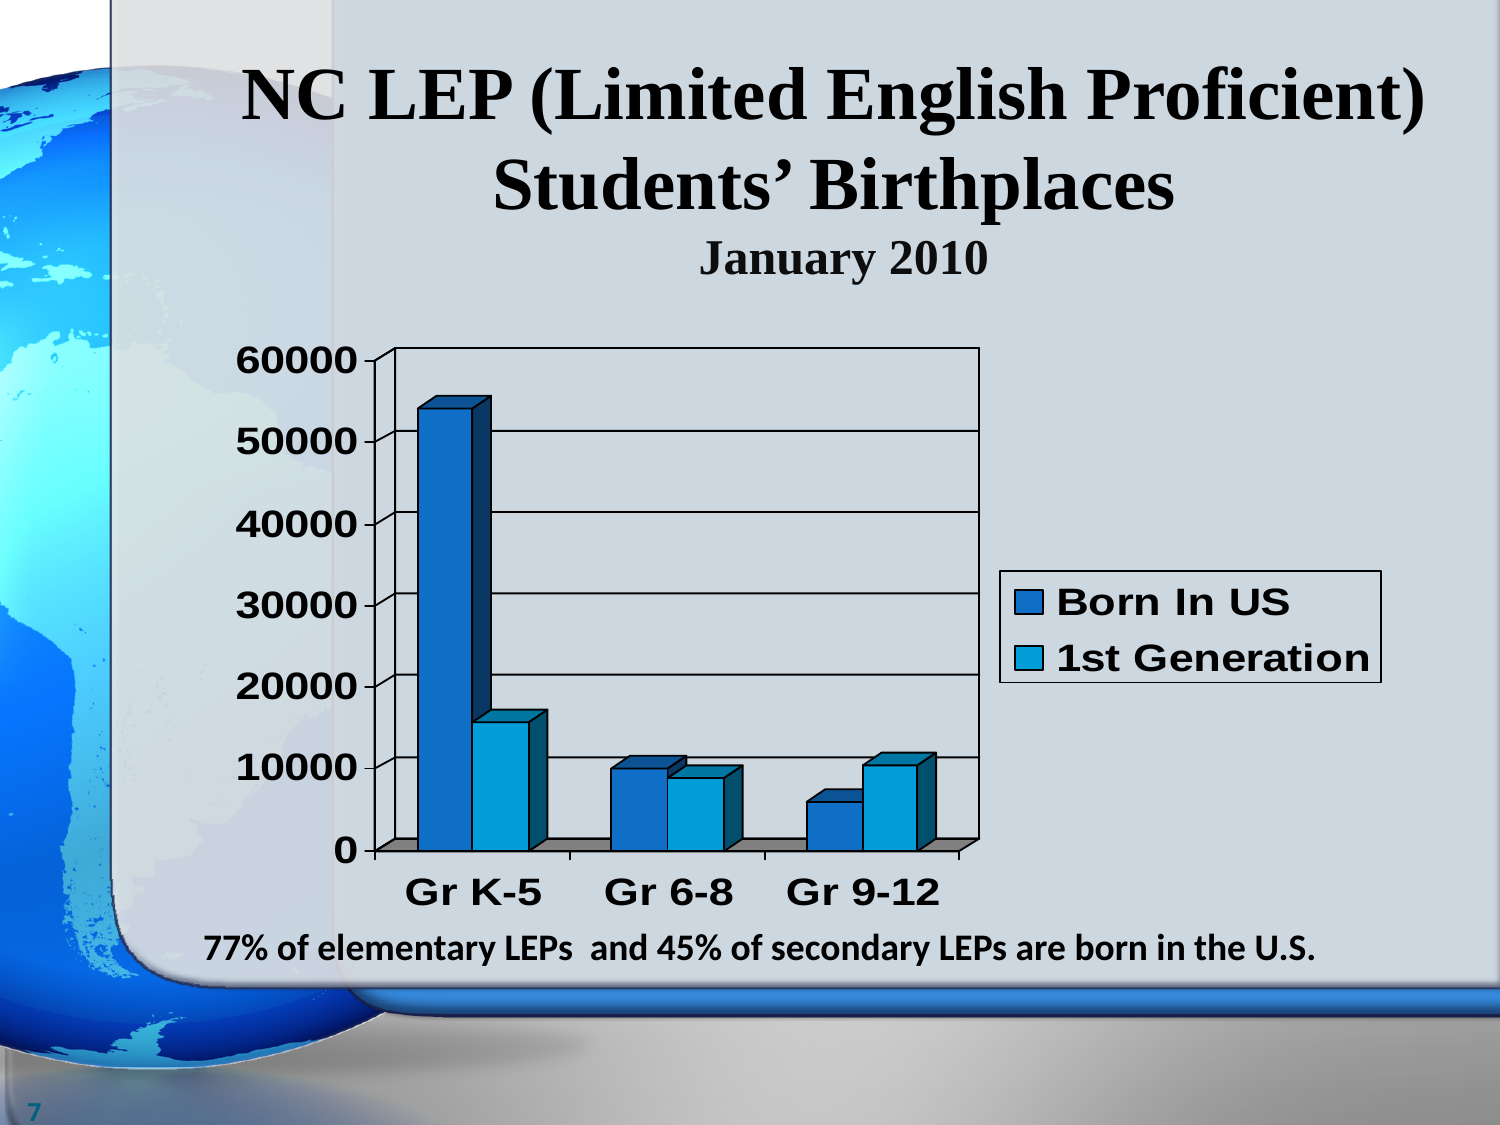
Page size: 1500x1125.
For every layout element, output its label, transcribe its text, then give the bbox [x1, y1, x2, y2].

title NC LEP (Limited English Proficient) Students’ Birthplaces January 2010 [187, 49, 1500, 288]
picture [0, 0, 1500, 1125]
slide_number 7 [12, 1088, 363, 1125]
text_box 77% of elementary LEPs and 45% of secondary LEPs are born in the U.S. [188, 915, 1333, 1020]
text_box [197, 286, 1401, 969]
